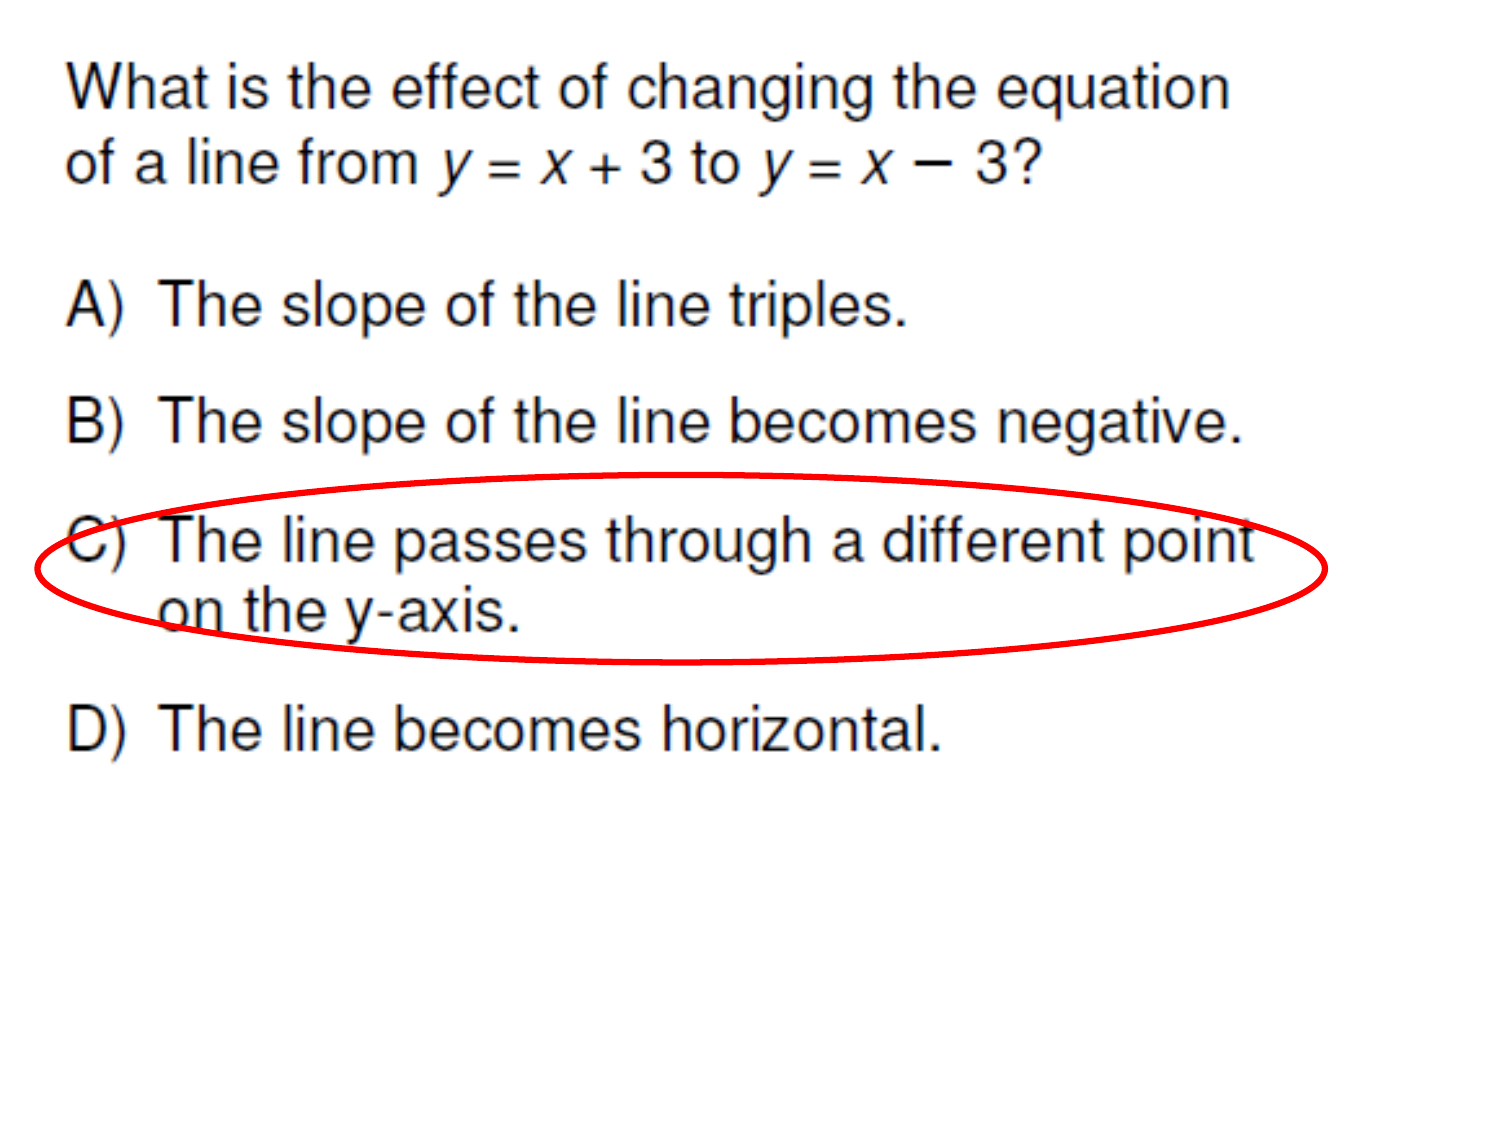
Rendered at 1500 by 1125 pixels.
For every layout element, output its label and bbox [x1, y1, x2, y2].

picture [49, 37, 1326, 964]
text_box [35, 552, 44, 585]
